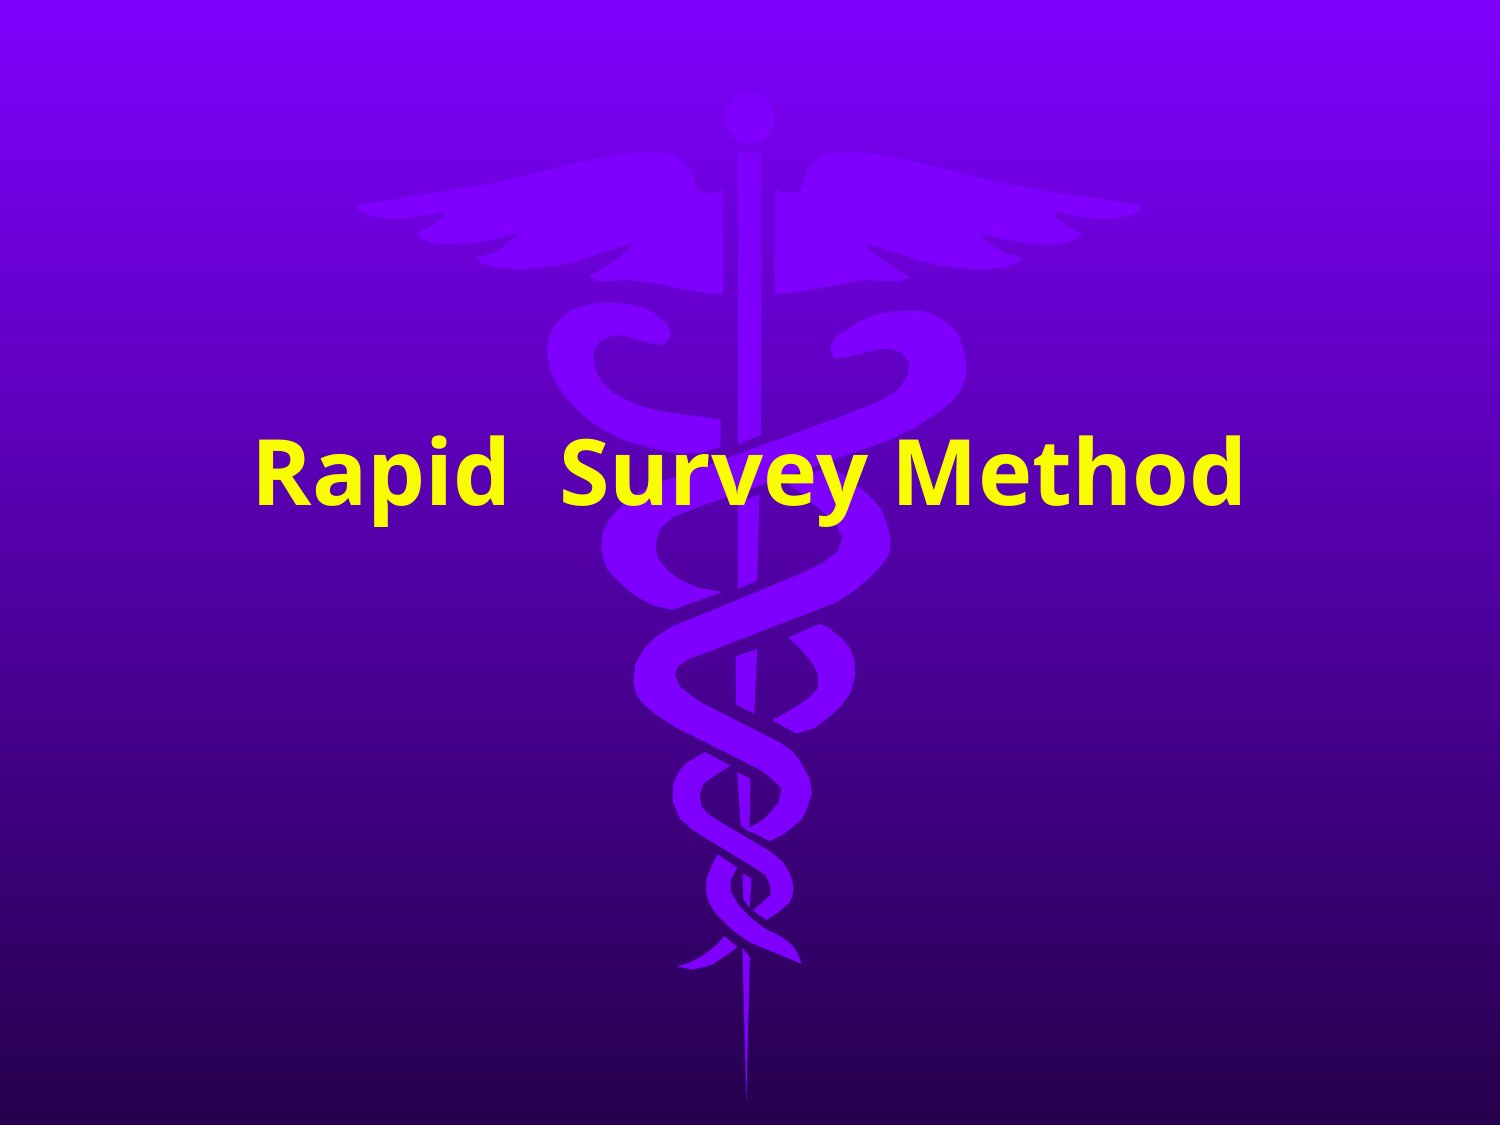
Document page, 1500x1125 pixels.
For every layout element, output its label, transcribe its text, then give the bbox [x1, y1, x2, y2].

title Rapid Survey Method [112, 374, 1388, 563]
